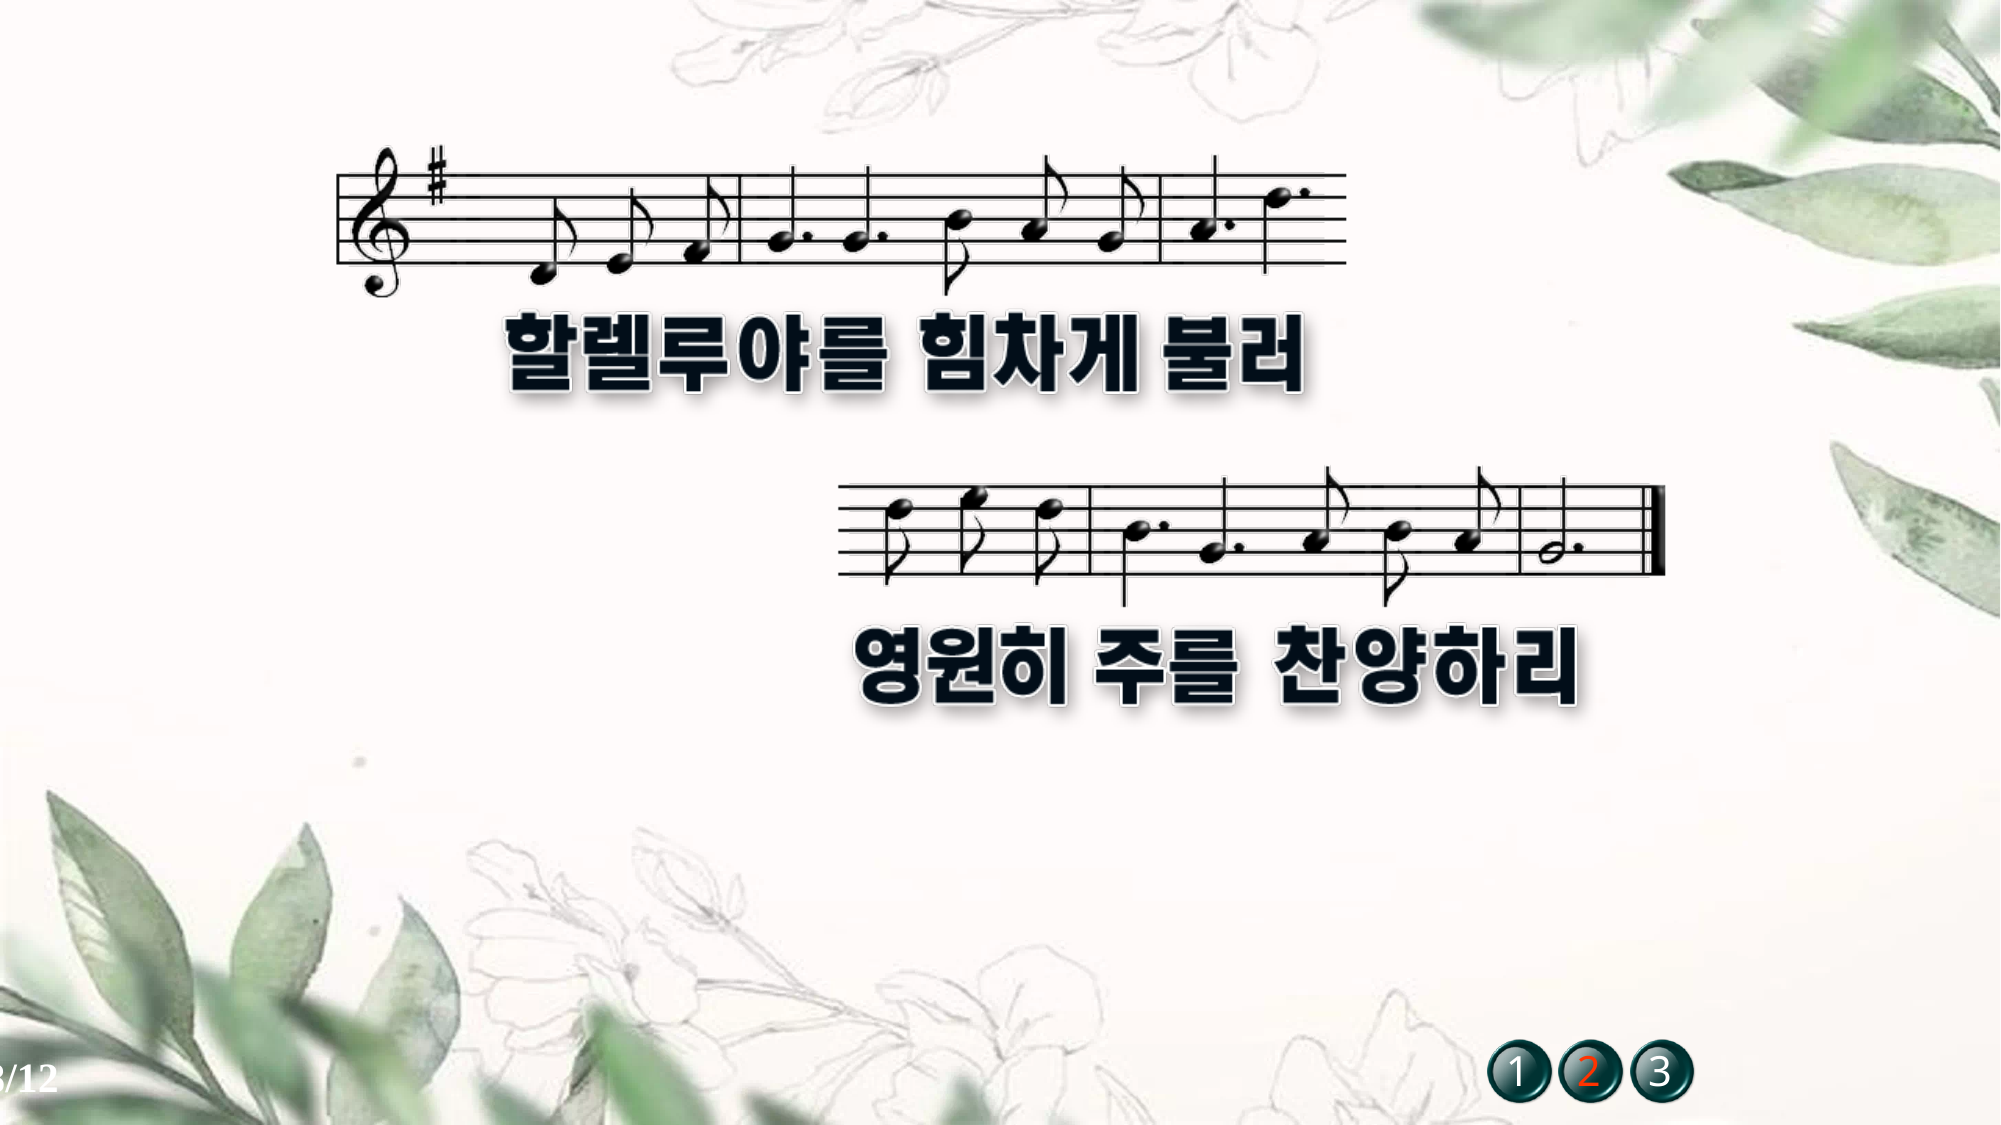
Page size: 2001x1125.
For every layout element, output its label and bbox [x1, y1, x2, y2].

picture [0, 0, 2001, 1125]
text_box [1627, 1035, 1697, 1106]
text_box [1484, 1035, 1555, 1106]
text_box [1555, 1035, 1626, 1106]
